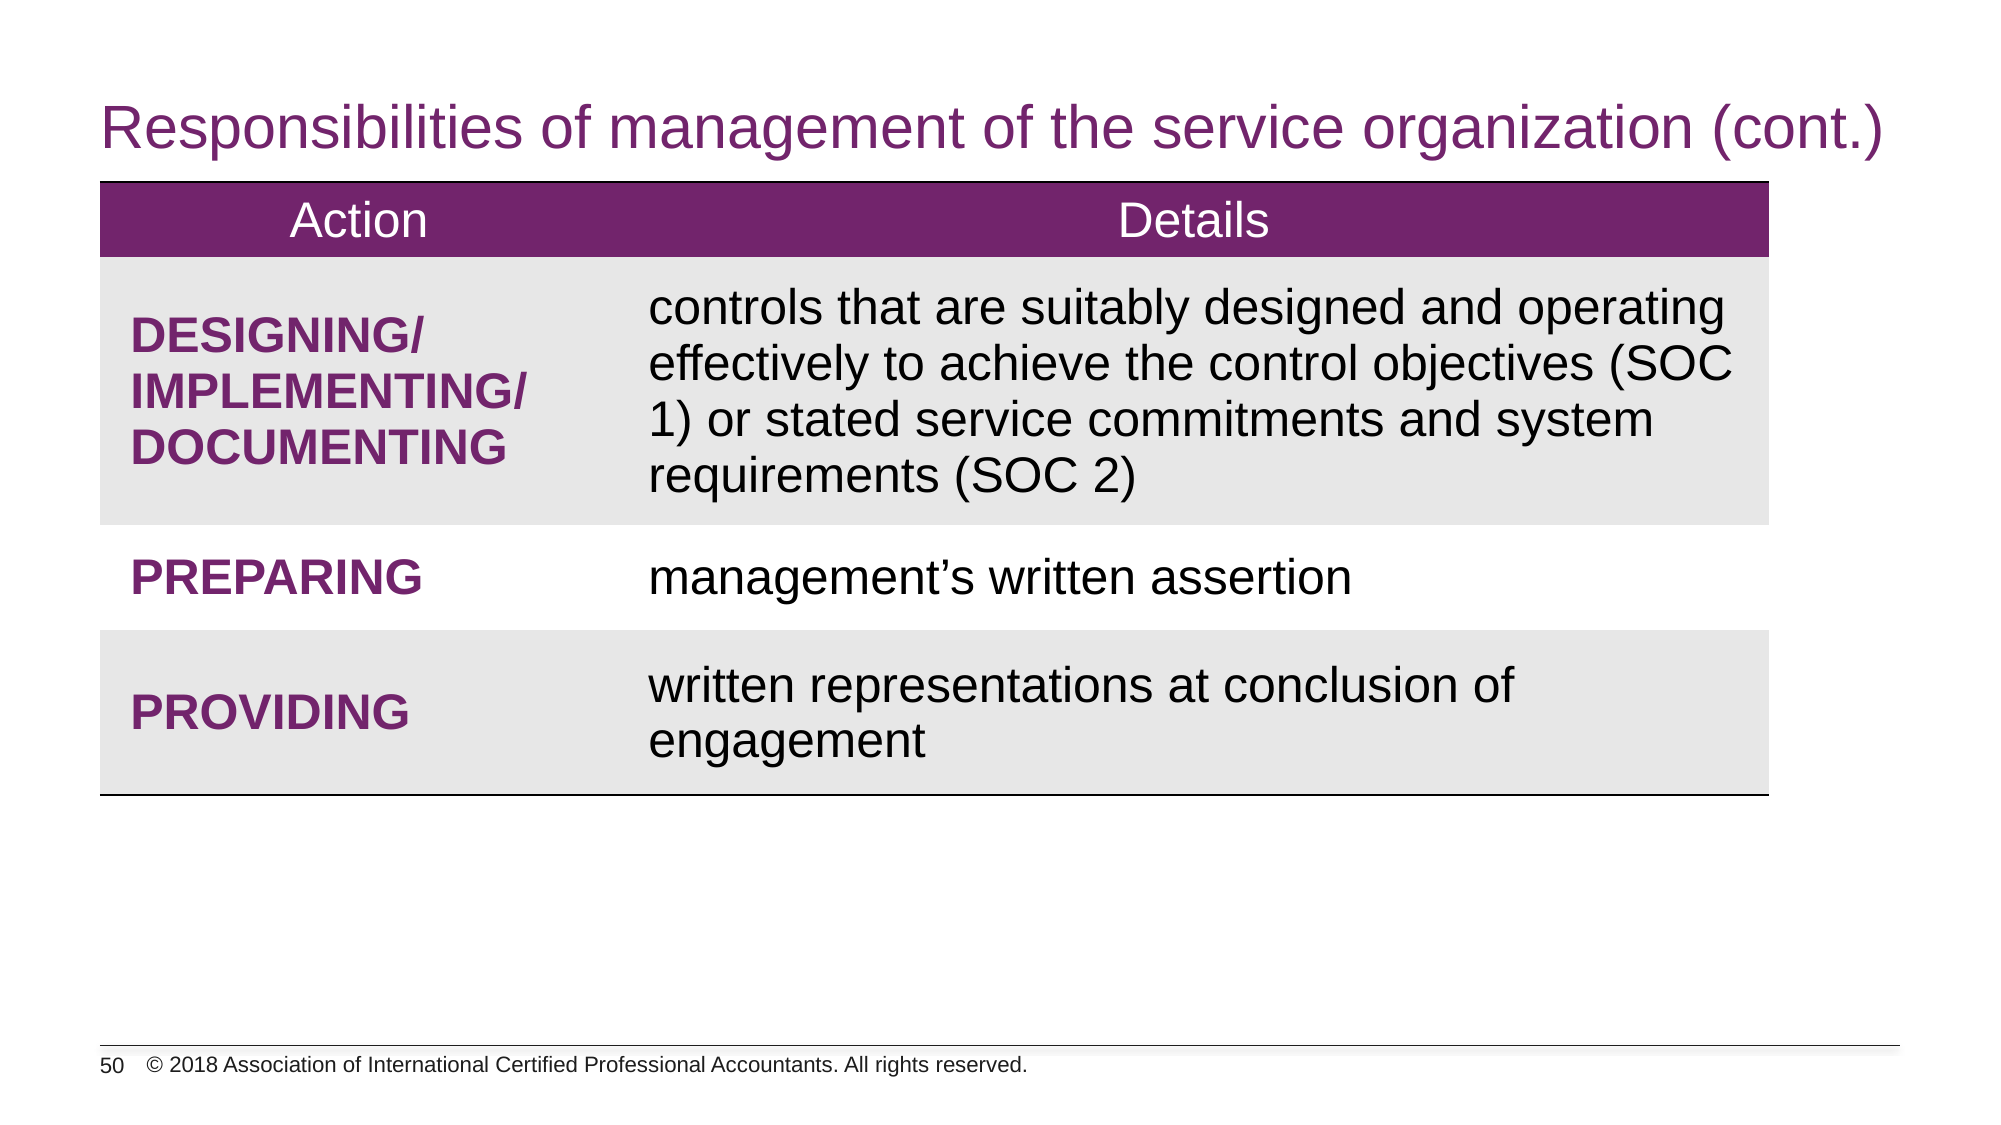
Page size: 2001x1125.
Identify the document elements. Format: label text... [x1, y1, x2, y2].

slide_number 50 [99, 1050, 147, 1111]
table_cell PREPARING [100, 525, 618, 630]
table_header Action [100, 183, 618, 257]
table_cell management’s written assertion [618, 525, 1769, 630]
table_cell written representations at conclusion of engagement [618, 630, 1769, 794]
table_cell controls that are suitably designed and operating effectively to achieve the control objectives (SOC 1) or stated service commitments and system requirements (SOC 2) [618, 257, 1769, 525]
table_cell DESIGNING/ IMPLEMENTING/ DOCUMENTING [100, 257, 618, 525]
title Responsibilities of management of the service organization (cont.) [100, 31, 1900, 161]
table_cell PROVIDING [100, 630, 618, 794]
footer © 2018 Association of International Certified Professional Accountants. All rights reserved. [147, 1050, 1900, 1111]
table_header Details [618, 183, 1769, 257]
